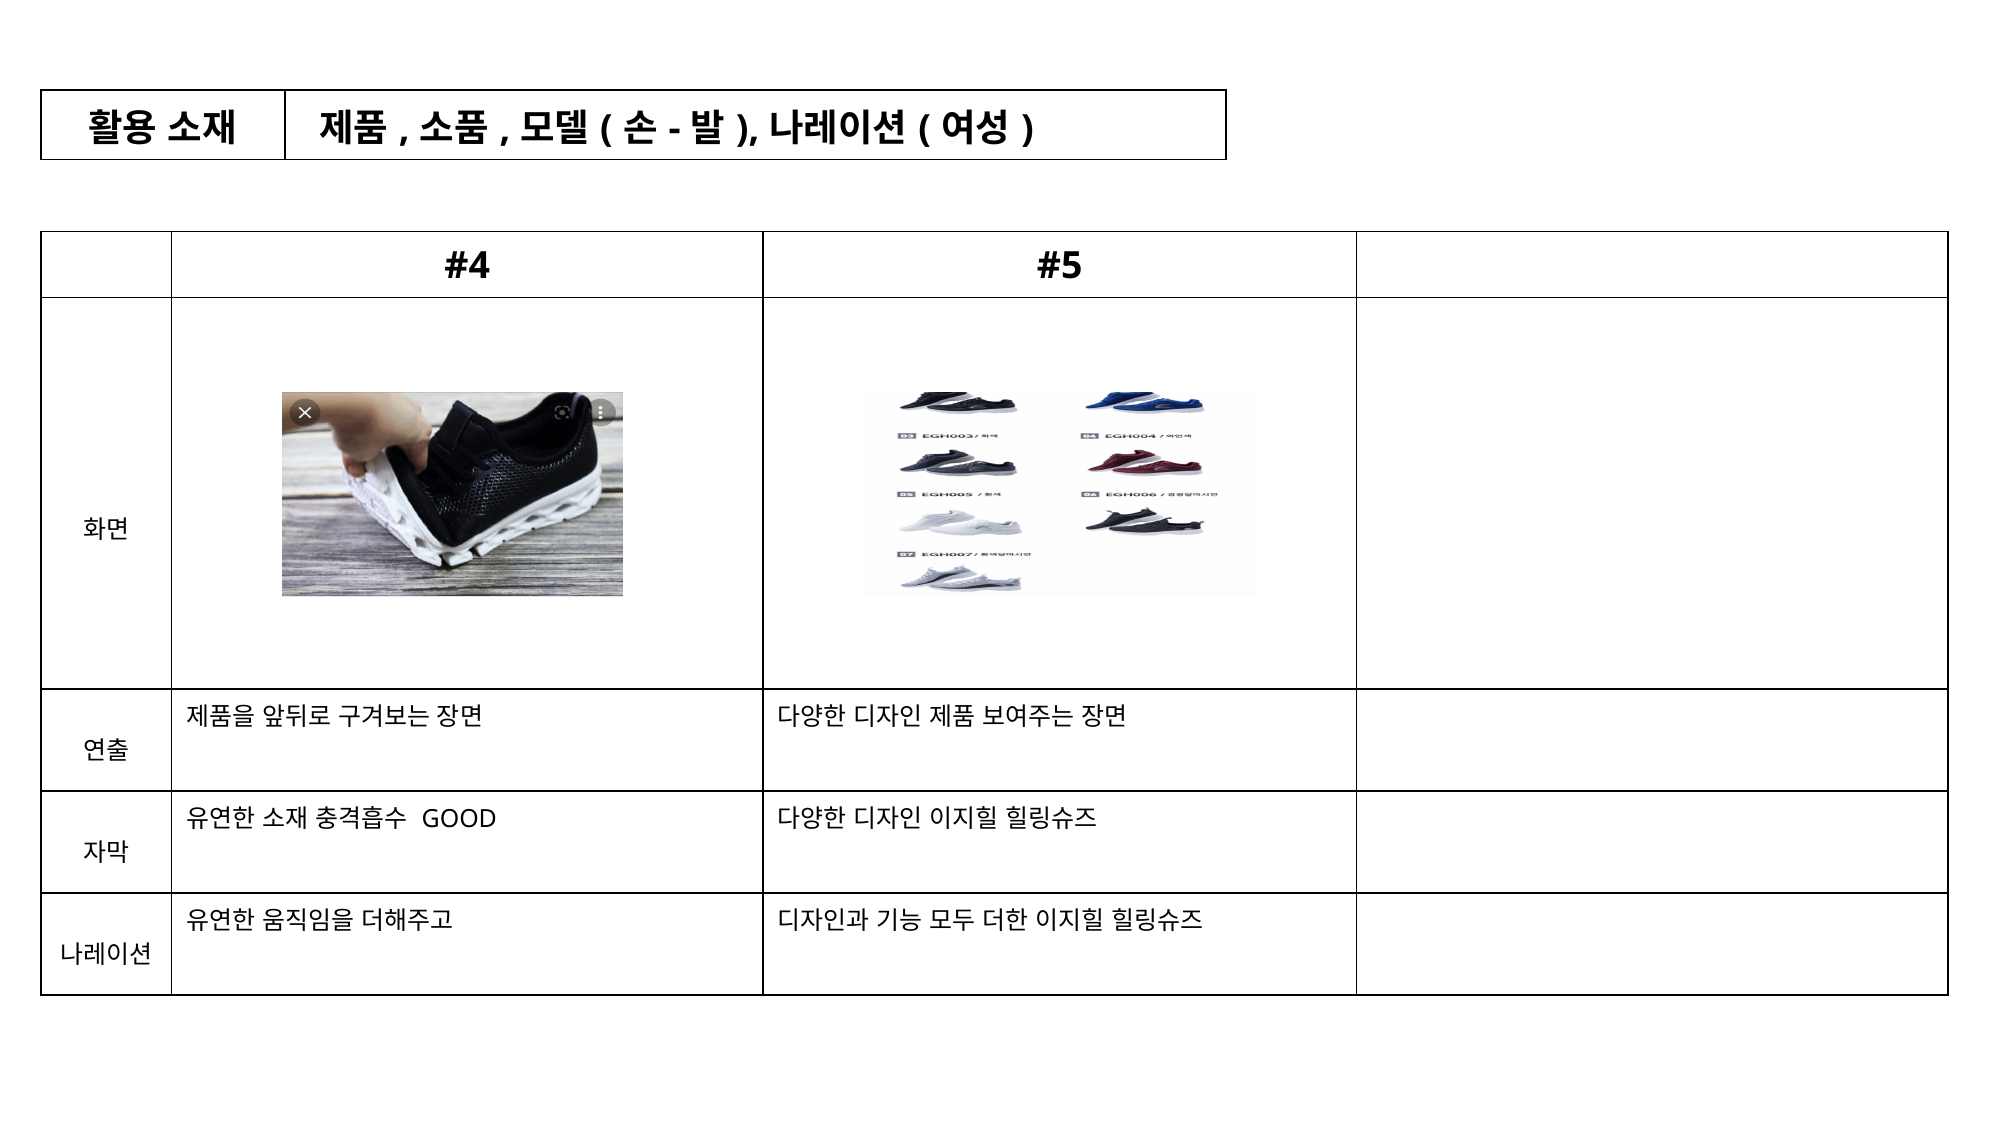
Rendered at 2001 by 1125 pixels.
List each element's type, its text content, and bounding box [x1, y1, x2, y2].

table_cell [1357, 298, 1947, 688]
table_cell 다양한 디자인 이지힐 힐링슈즈 [764, 792, 1356, 892]
table_cell 디자인과 기능 모두 더한 이지힐 힐링슈즈 [764, 894, 1356, 994]
table_header #4 [172, 232, 762, 297]
table_header #5 [764, 232, 1356, 297]
table_cell 유연한 움직임을 더해주고 [172, 894, 762, 994]
table_cell 제품을 앞뒤로 구겨보는 장면 [172, 690, 762, 790]
table_cell 화면 [42, 298, 171, 688]
table_header 제품,소품,모델(손-발),나레이션(여성) [286, 91, 1225, 159]
table_cell [764, 298, 1356, 688]
picture [282, 392, 623, 597]
table_cell [1357, 894, 1947, 994]
picture [864, 392, 1254, 597]
table_cell 다양한 디자인 제품 보여주는 장면 [764, 690, 1356, 790]
table_cell [1357, 792, 1947, 892]
table_header [42, 232, 171, 297]
table_cell 나레이션 [42, 894, 171, 994]
table_cell [172, 298, 762, 688]
table_cell [1357, 690, 1947, 790]
table_header [1357, 232, 1947, 297]
table_cell 자막 [42, 792, 171, 892]
table_cell 연출 [42, 690, 171, 790]
table_cell 유연한 소재 충격흡수 GOOD [172, 792, 762, 892]
table_header 활용 소재 [42, 91, 284, 159]
